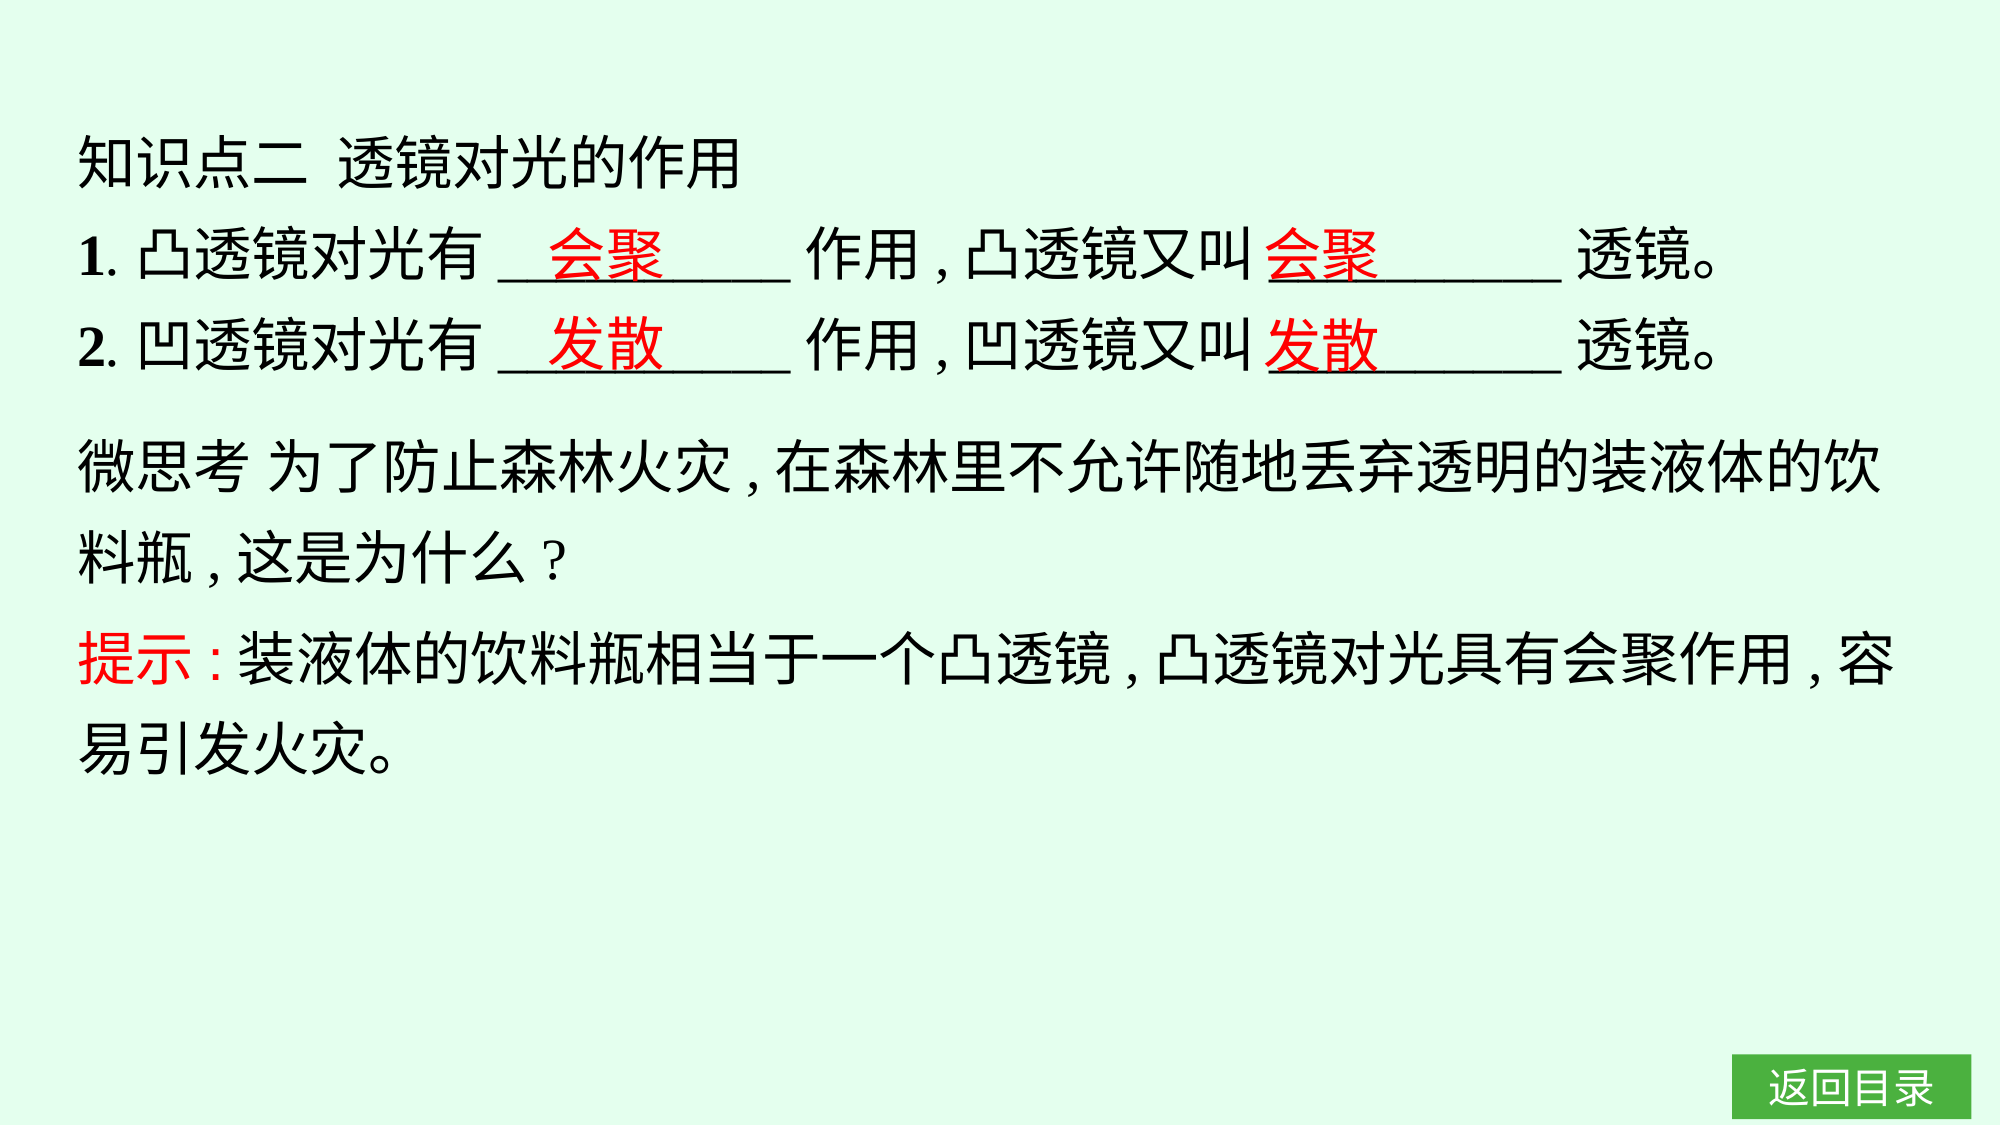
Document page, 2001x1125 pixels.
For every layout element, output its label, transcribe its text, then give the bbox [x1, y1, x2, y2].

text_box 会聚 [1248, 189, 1408, 280]
text_box 提示:装液体的饮料瓶相当于一个凸透镜,凸透镜对光具有会聚作用,容易引发火灾。 [62, 593, 1938, 790]
text_box 发散 [1248, 280, 1408, 387]
text_box 会聚 [533, 189, 693, 278]
text_box 知识点二 透镜对光的作用 1.凸透镜对光有__________作用,凸透镜又叫__________透镜。 2.凹透镜对光有__________作用,凹透镜又叫__________透镜。 [62, 97, 1938, 386]
text_box 微思考 为了防止森林火灾,在森林里不允许随地丢弃透明的装液体的饮料瓶,这是为什么? [62, 402, 1938, 593]
text_box 发散 [533, 278, 693, 385]
